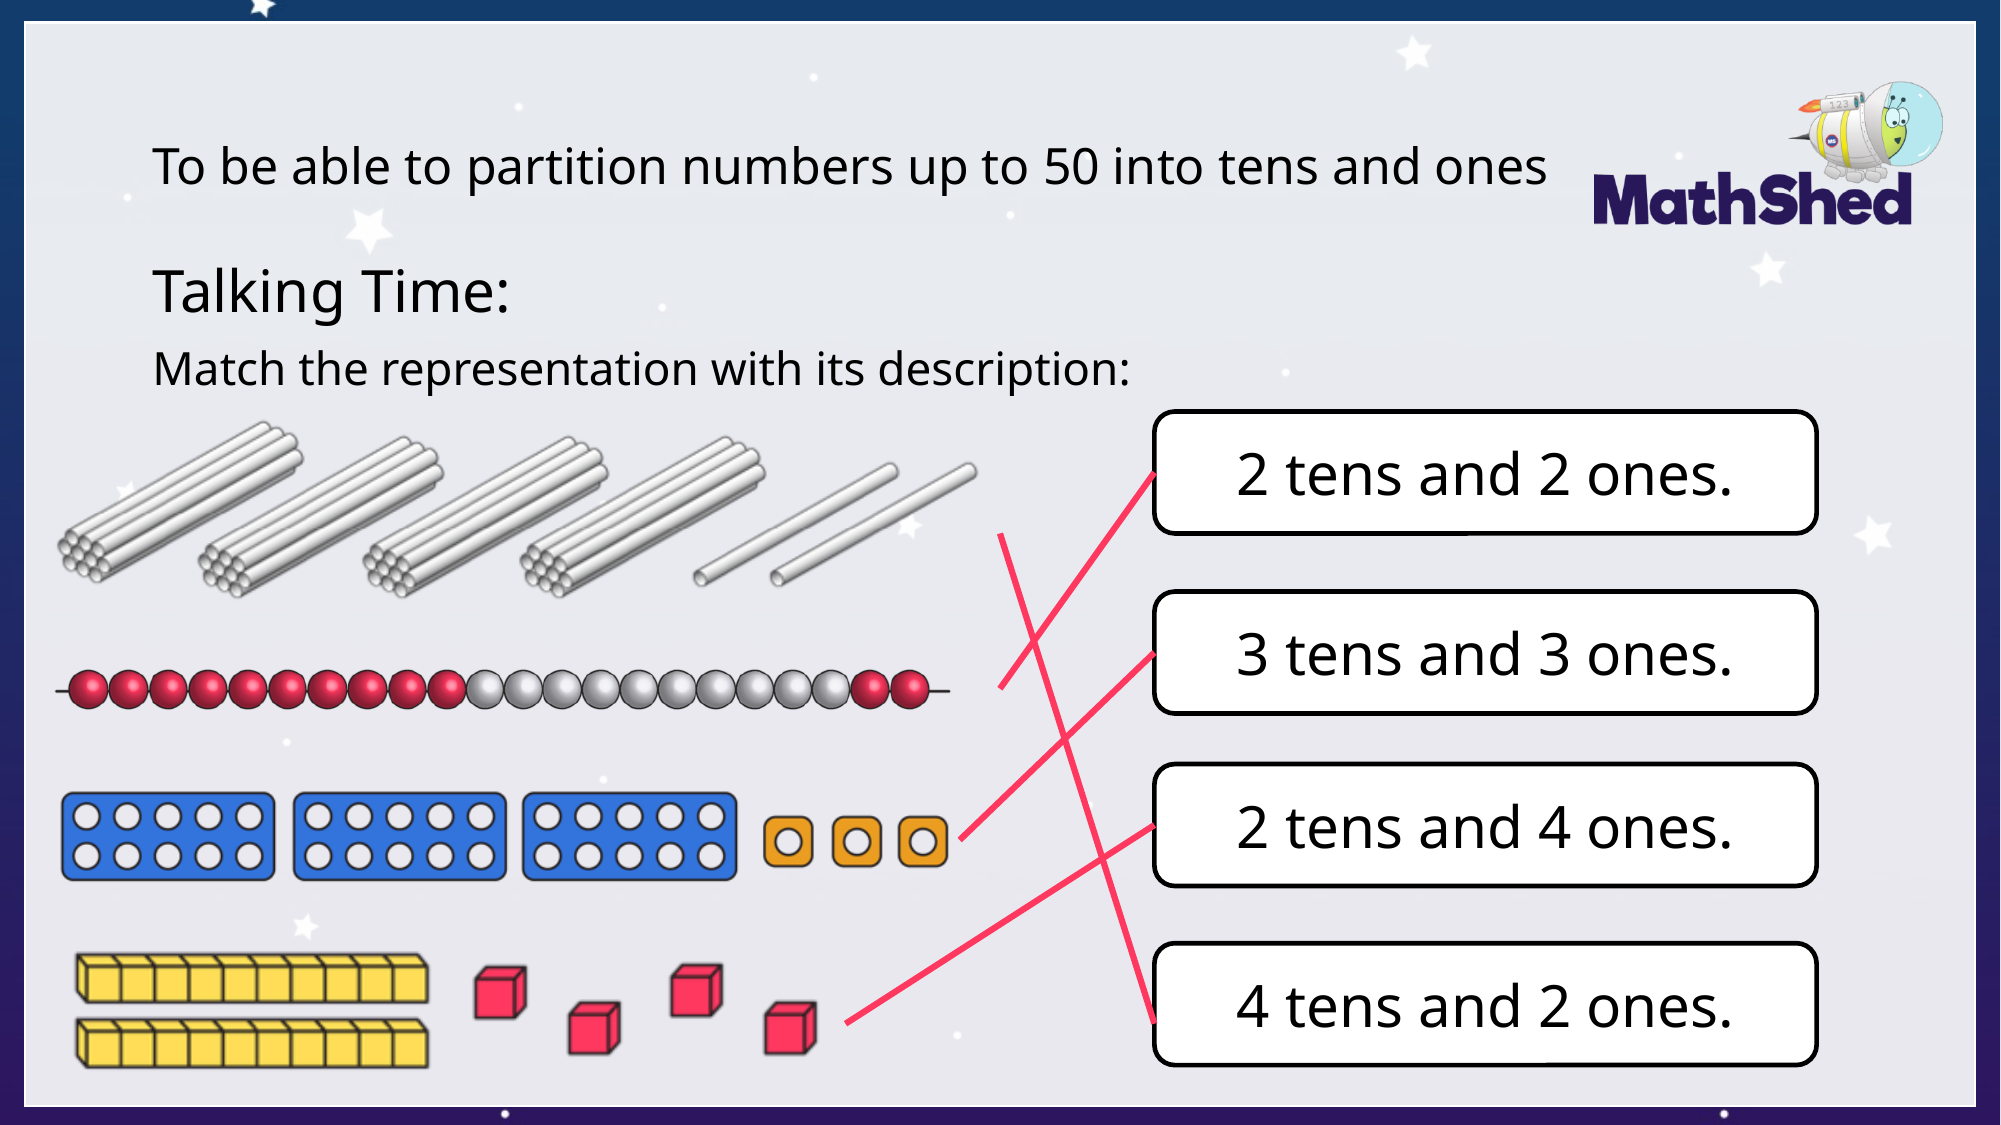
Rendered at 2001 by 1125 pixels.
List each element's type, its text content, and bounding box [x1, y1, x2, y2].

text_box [959, 652, 1155, 825]
text_box 4 tens and 2 ones. [1153, 942, 1818, 1067]
picture [0, 0, 2001, 1125]
list Talking Time: Match the representation with its description: [137, 255, 1931, 969]
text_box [845, 825, 1155, 1024]
title To be able to partition numbers up to 50 into tens and ones [137, 59, 1578, 255]
text_box 2 tens and 2 ones. [1153, 410, 1818, 535]
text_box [999, 472, 1155, 652]
text_box 3 tens and 3 ones. [1155, 590, 1818, 715]
text_box 2 tens and 4 ones. [1155, 763, 1818, 888]
